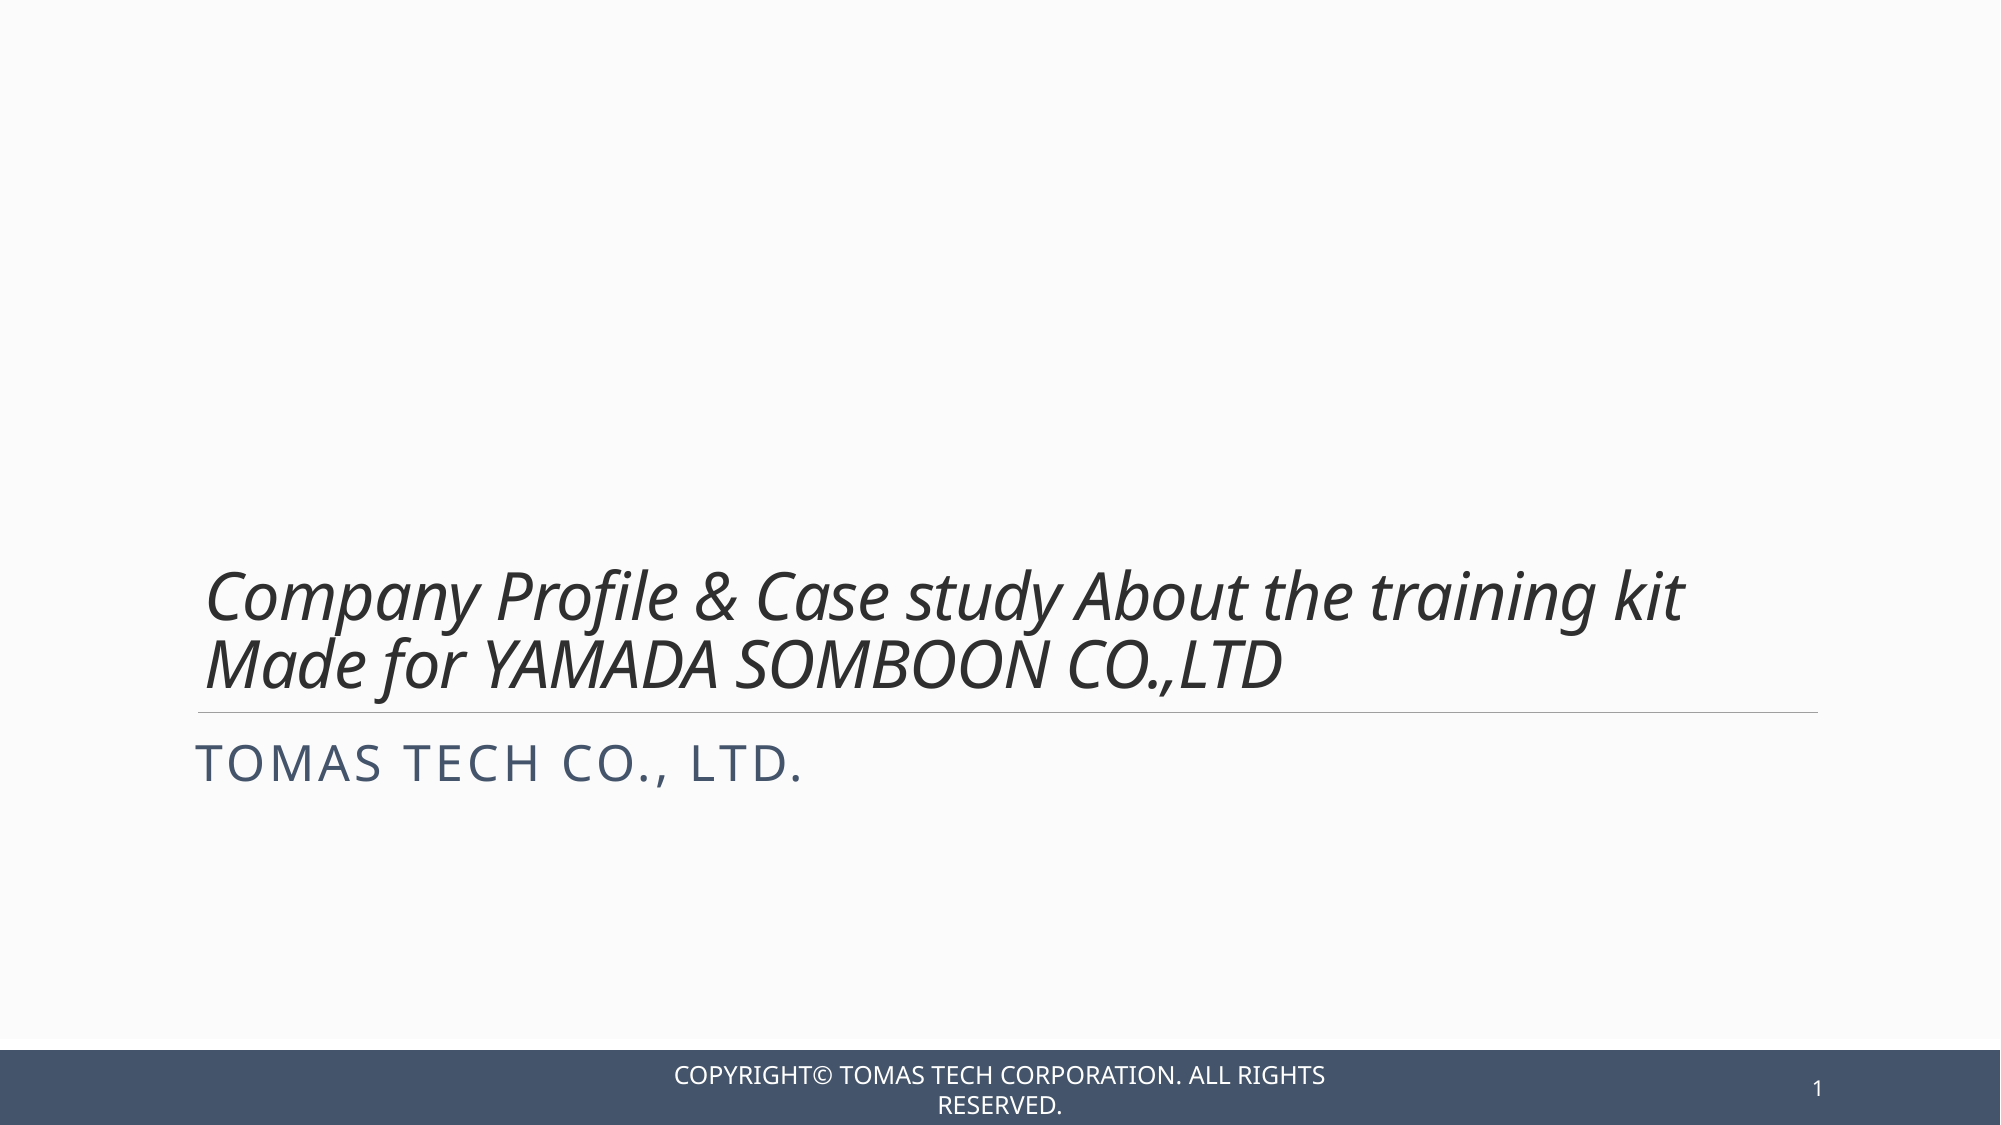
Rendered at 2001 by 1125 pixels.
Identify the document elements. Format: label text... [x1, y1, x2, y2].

subtitle TOMAS TECH Co., Ltd. [180, 730, 1831, 800]
title Company Profile & Case study About the training kit Made for YAMADA SOMBOON CO.,LTD [189, 525, 1971, 710]
slide_number 1 [1624, 1059, 1840, 1120]
footer Copyright© TOMAS TECH CORPORATION. All rights reserved. [604, 1059, 1396, 1120]
